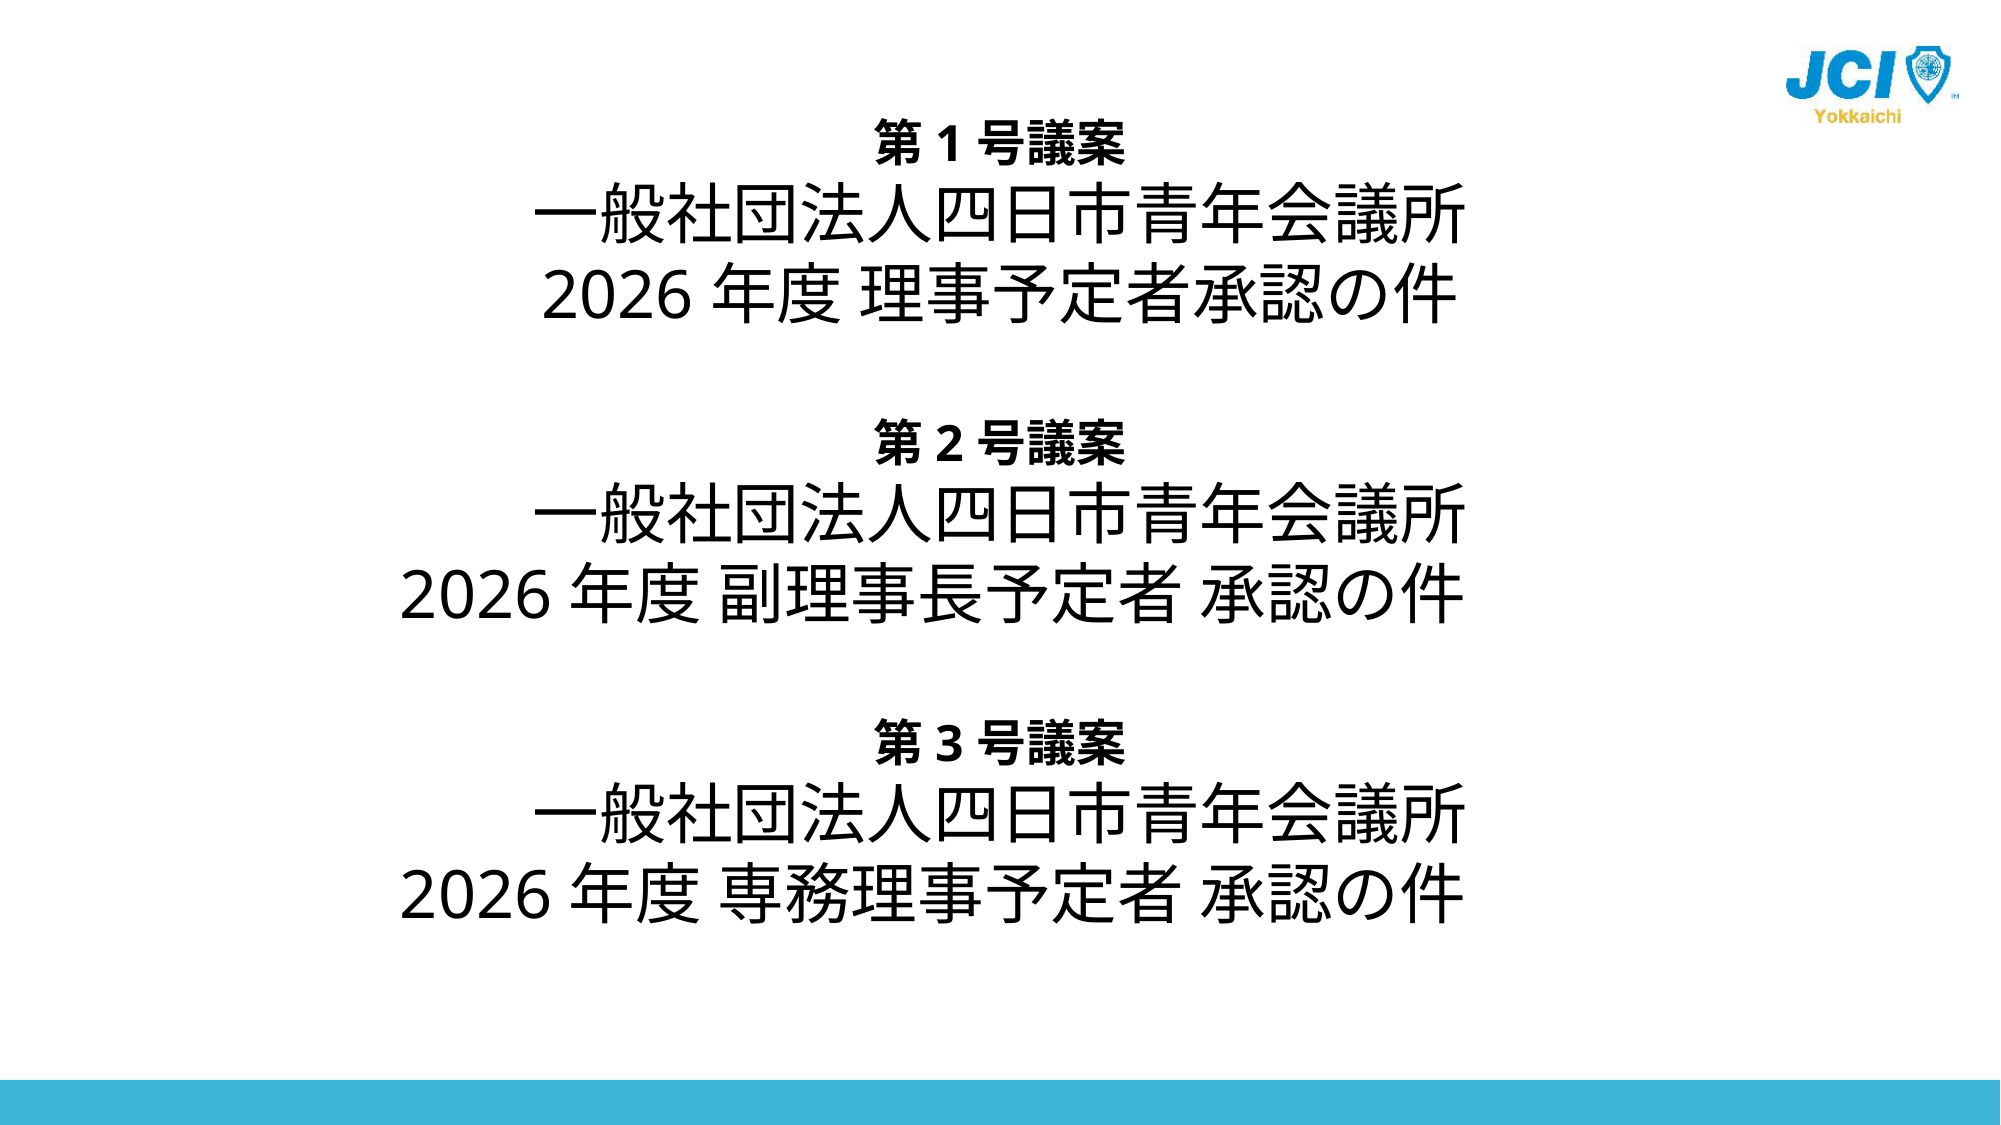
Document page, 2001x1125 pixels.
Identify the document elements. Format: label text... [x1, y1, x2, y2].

text_box 第1号議案 一般社団法人四日市青年会議所 2026年度 理事予定者承認の件 第2号議案 一般社団法人四日市青年会議所 2026年度 副理事長予定者 承認の件 第3号議案 一般社団法人四日市青年会議所 2026年度 専務理事予定者 承認の件 [0, 104, 2000, 939]
picture [1784, 45, 1961, 104]
